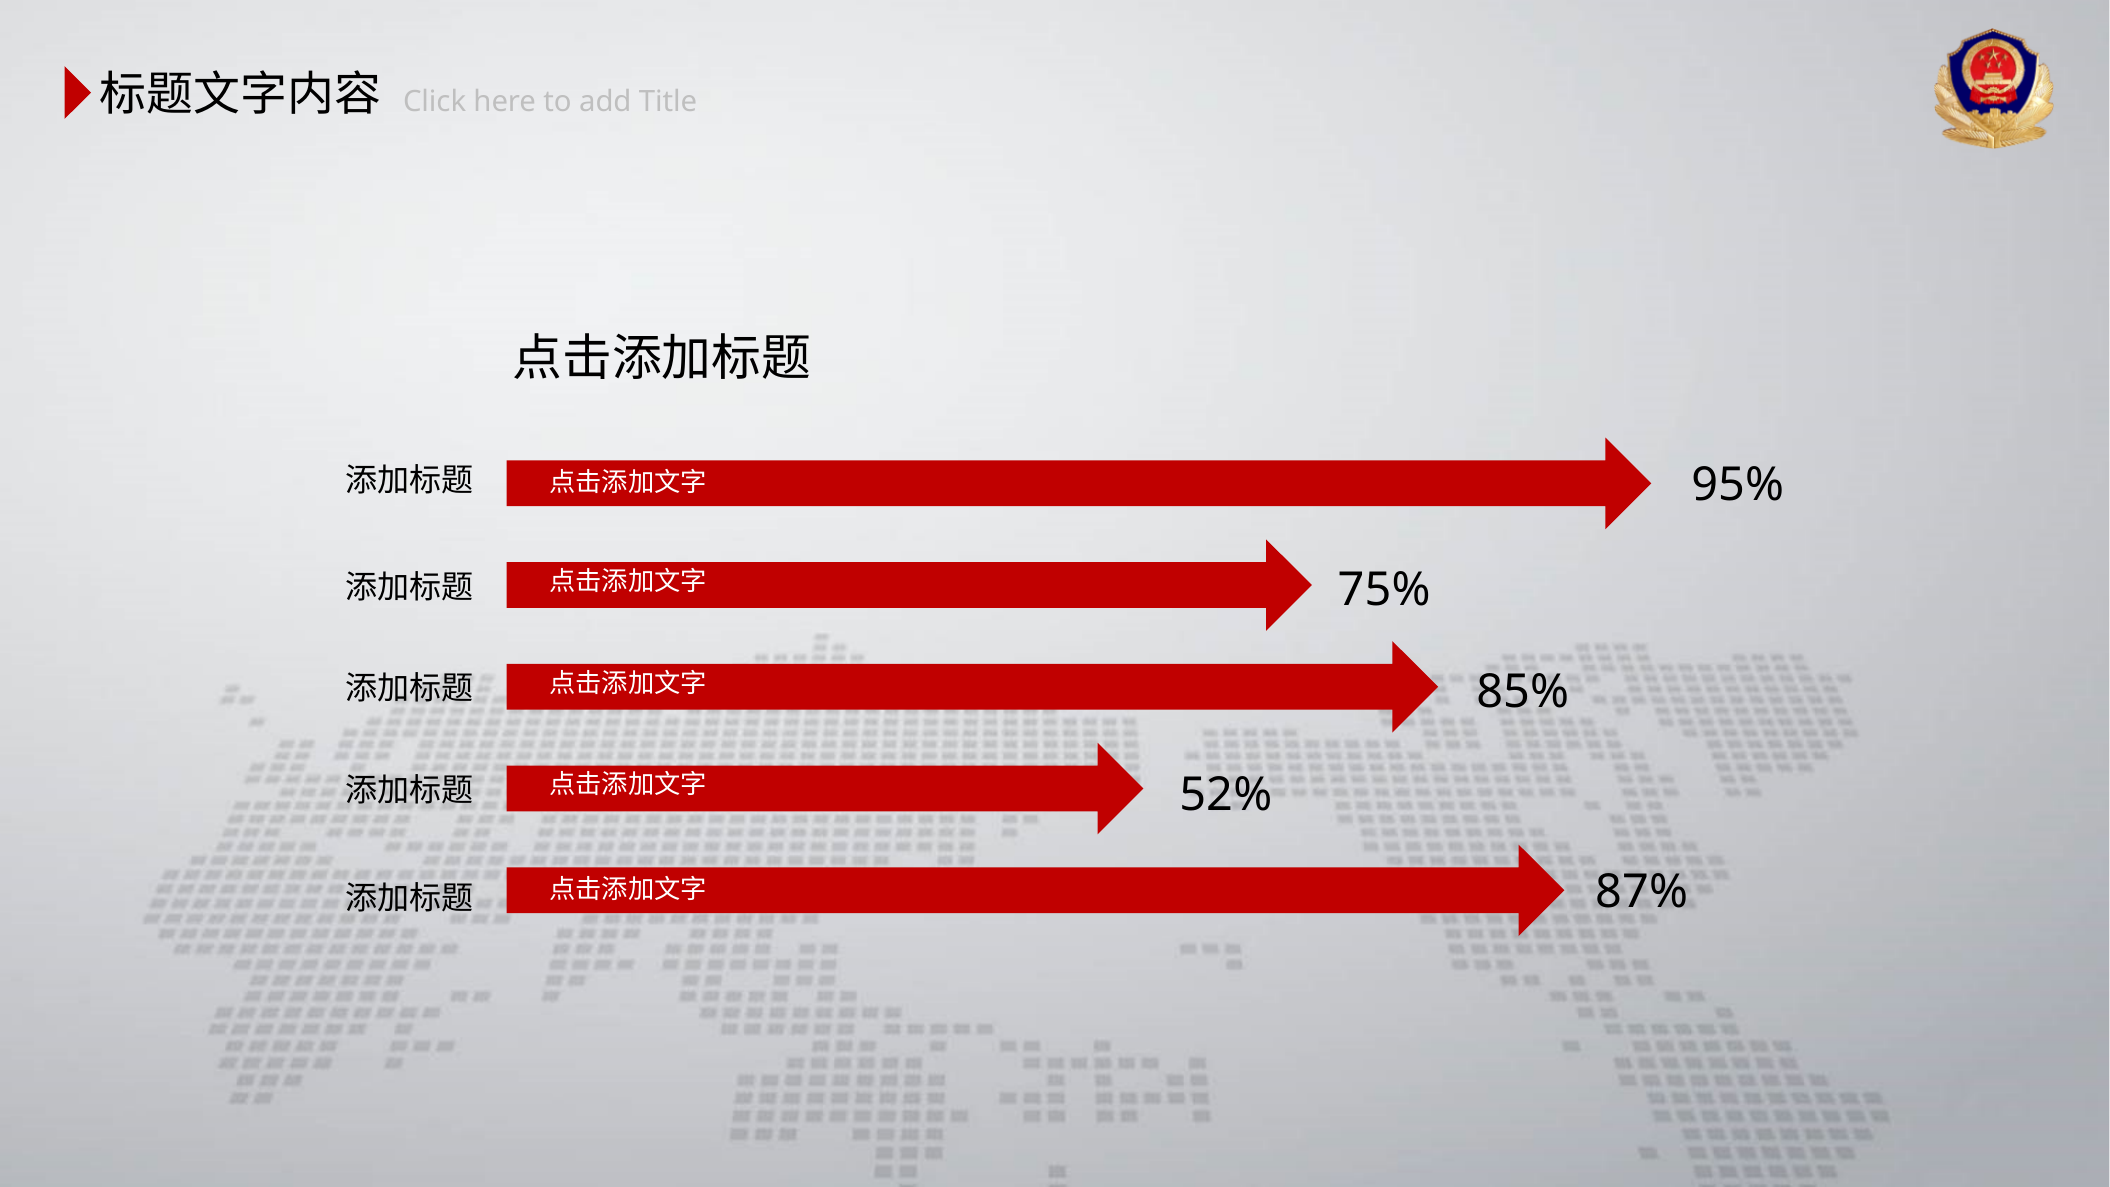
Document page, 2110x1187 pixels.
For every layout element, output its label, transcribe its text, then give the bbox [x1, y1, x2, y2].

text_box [64, 55, 721, 128]
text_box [329, 844, 1744, 937]
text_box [329, 539, 1449, 631]
text_box 点击添加标题 [494, 316, 830, 395]
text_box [329, 742, 1290, 835]
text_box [329, 437, 1802, 530]
picture [0, 0, 2110, 1187]
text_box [329, 641, 1587, 733]
